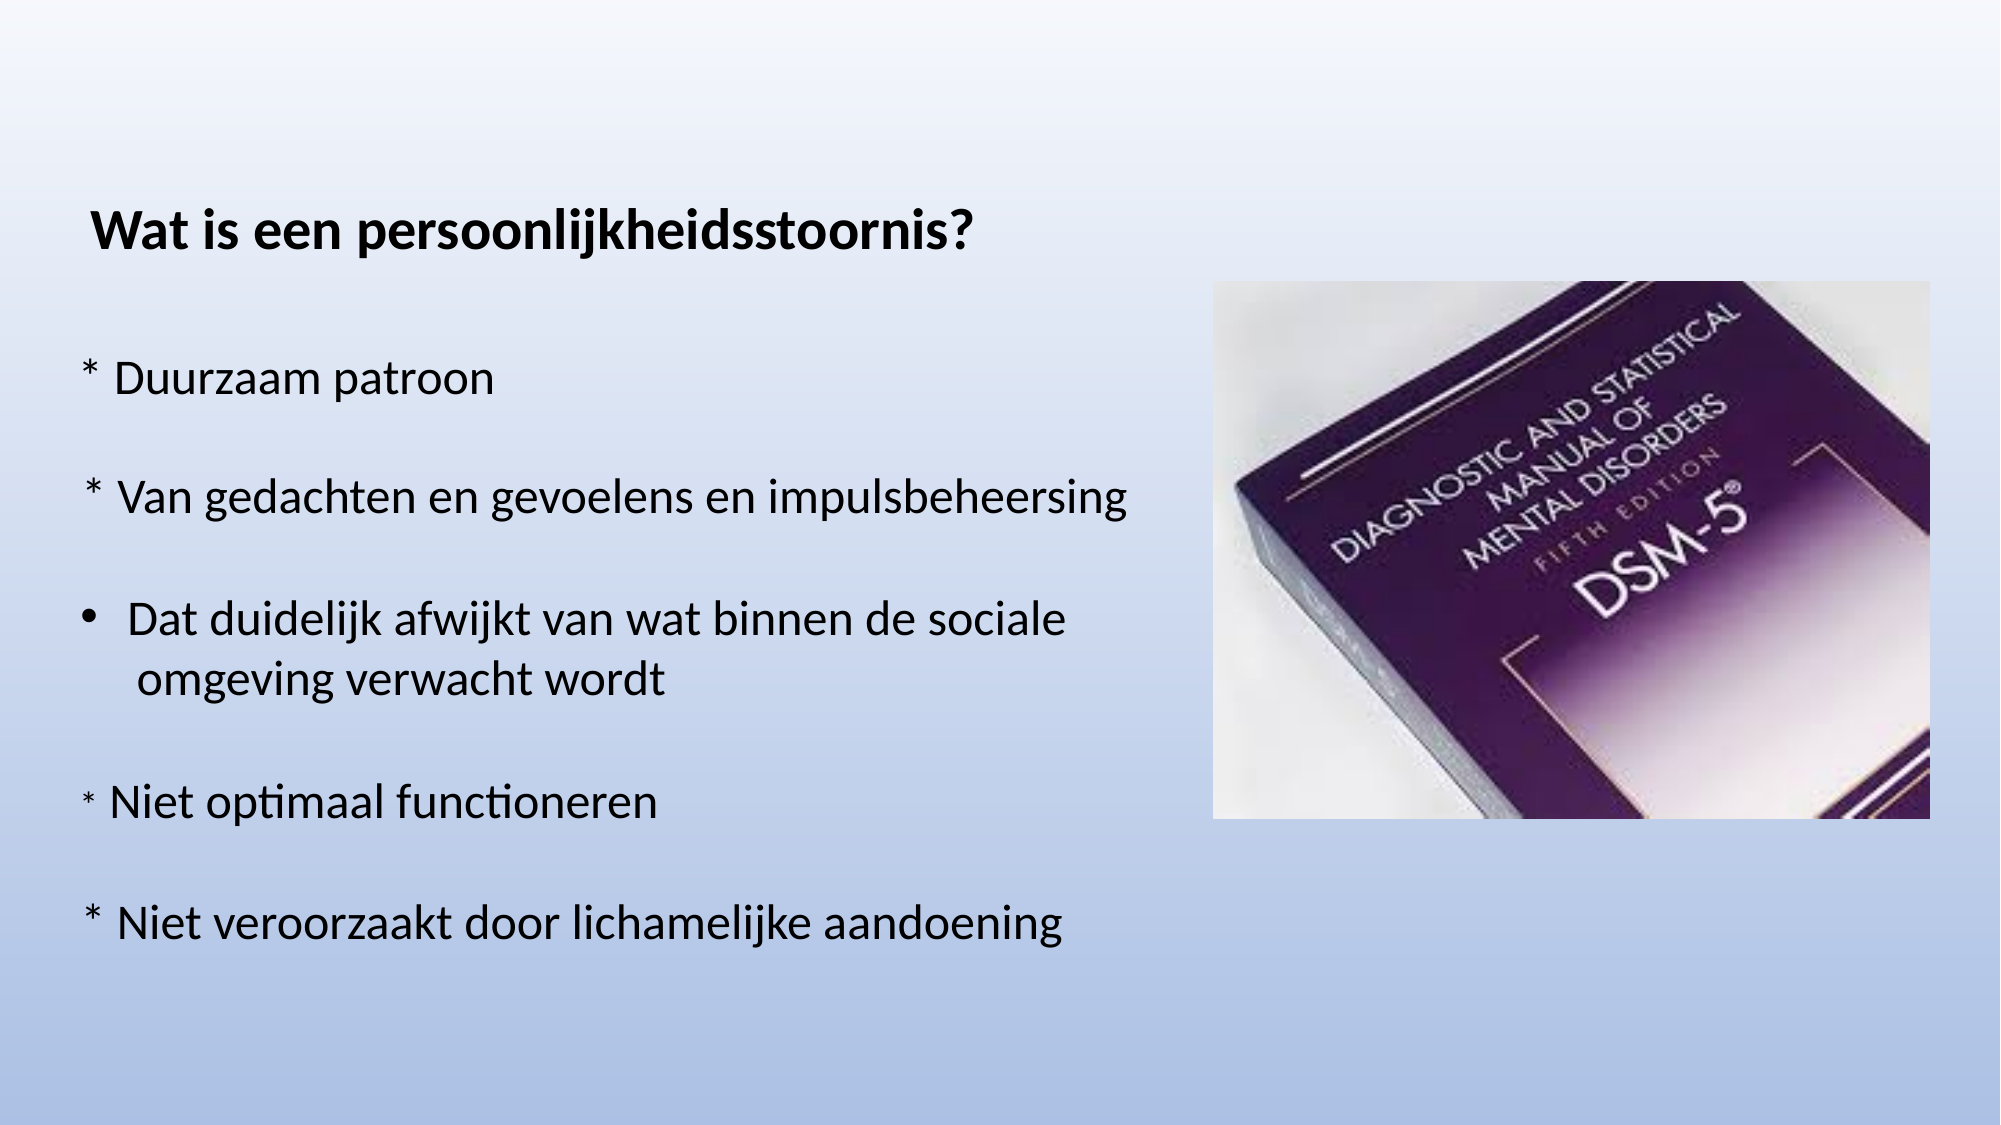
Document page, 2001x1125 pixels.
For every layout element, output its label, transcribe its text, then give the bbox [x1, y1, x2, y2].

text_box * Niet veroorzaakt door lichamelijke aandoening [65, 882, 1078, 958]
text_box Wat is een persoonlijkheidsstoornis? [75, 184, 991, 314]
text_box * Duurzaam patroon [63, 337, 522, 412]
picture [1213, 281, 1930, 819]
text_box Dat duidelijk afwijkt van wat binnen de sociale omgeving verwacht wordt [65, 578, 1082, 713]
text_box * Niet optimaal functioneren [64, 760, 683, 836]
text_box * Van gedachten en gevoelens en impulsbeheersing [66, 456, 1143, 532]
